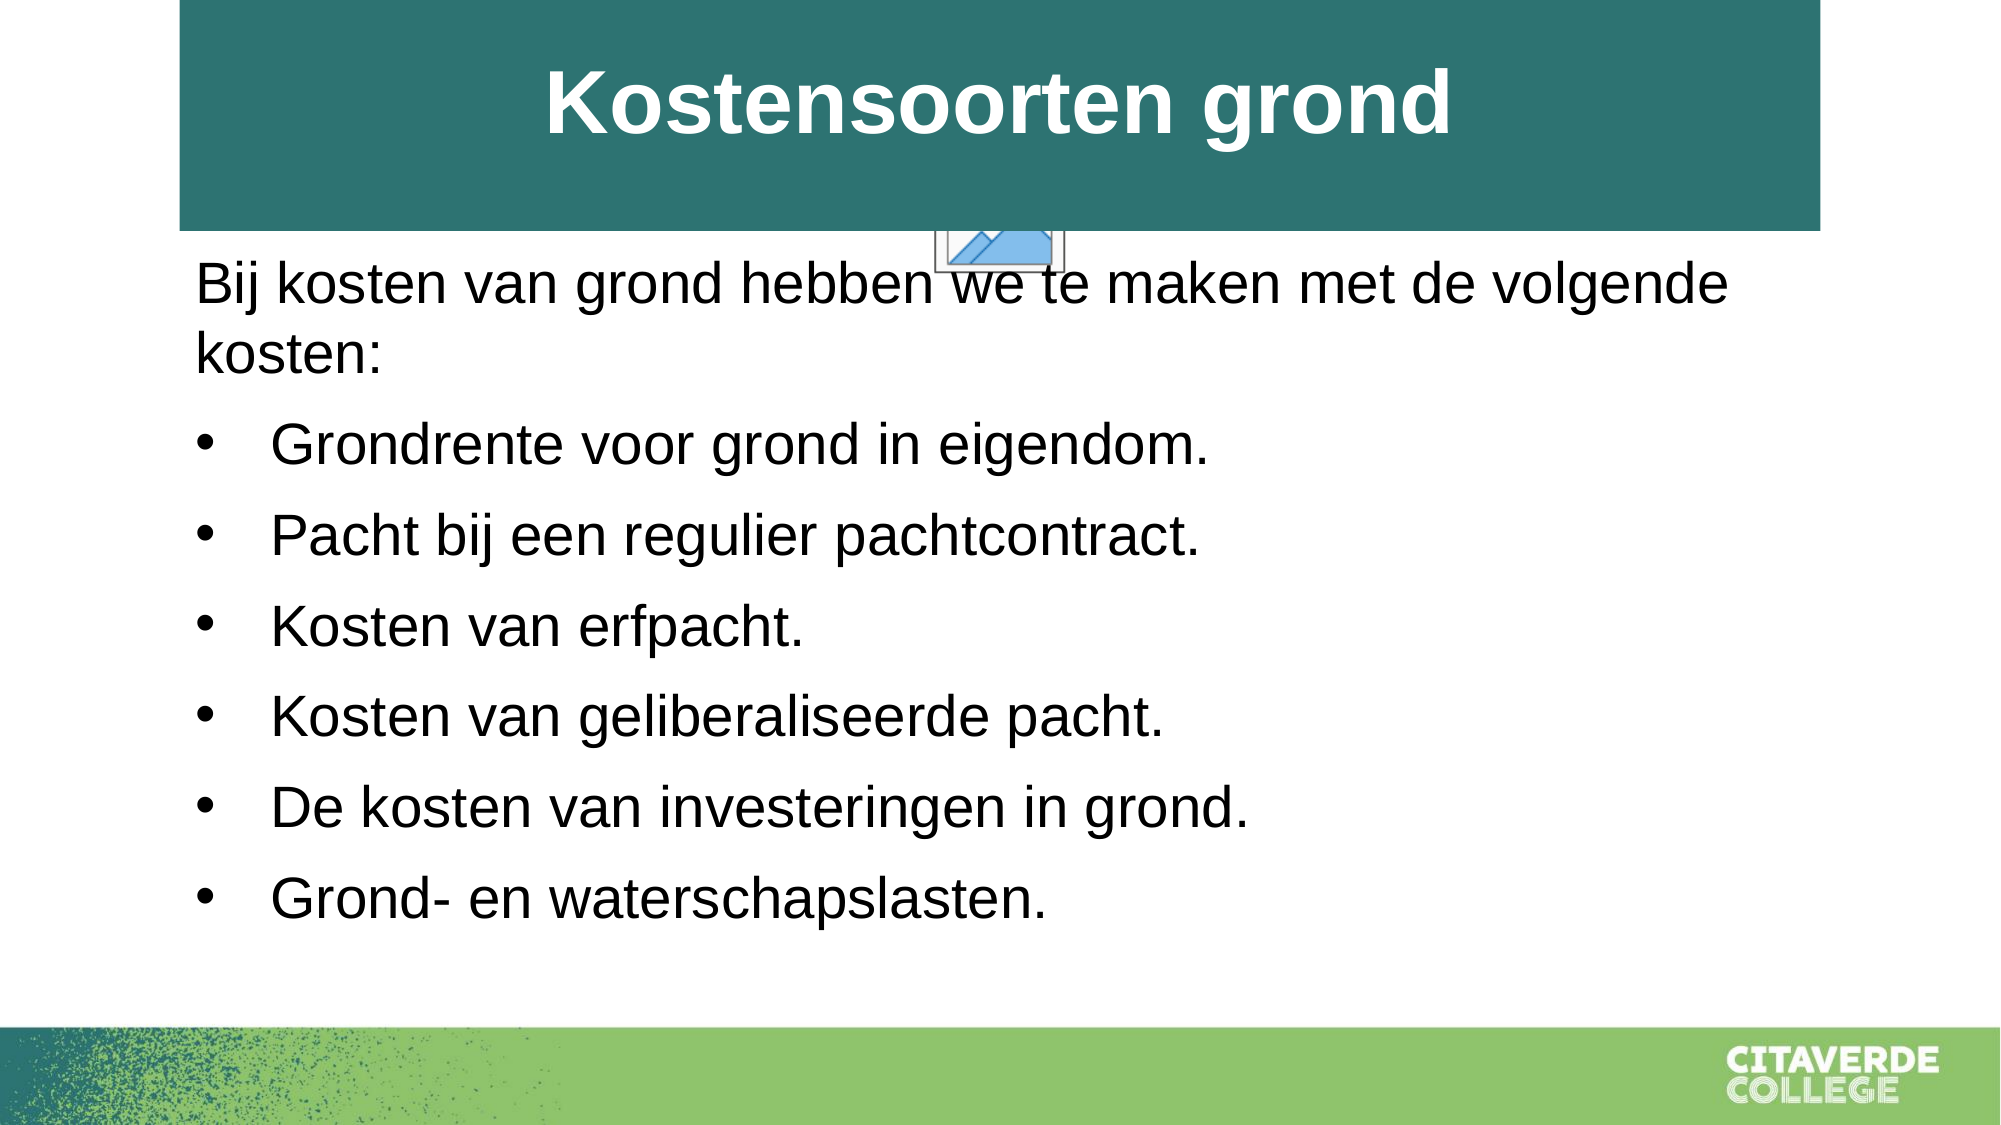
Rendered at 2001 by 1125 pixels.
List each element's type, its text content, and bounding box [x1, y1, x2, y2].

list Bij kosten van grond hebben we te maken met de volgende kosten: Grondrente voor grond in eigendom. Pacht bij een regulier pachtcontract. Kosten van erfpacht. Kosten van geliberaliseerde pacht. De kosten van investeringen in grond. Grond- en waterschapslasten. [180, 444, 1822, 965]
picture [0, 0, 2001, 1125]
